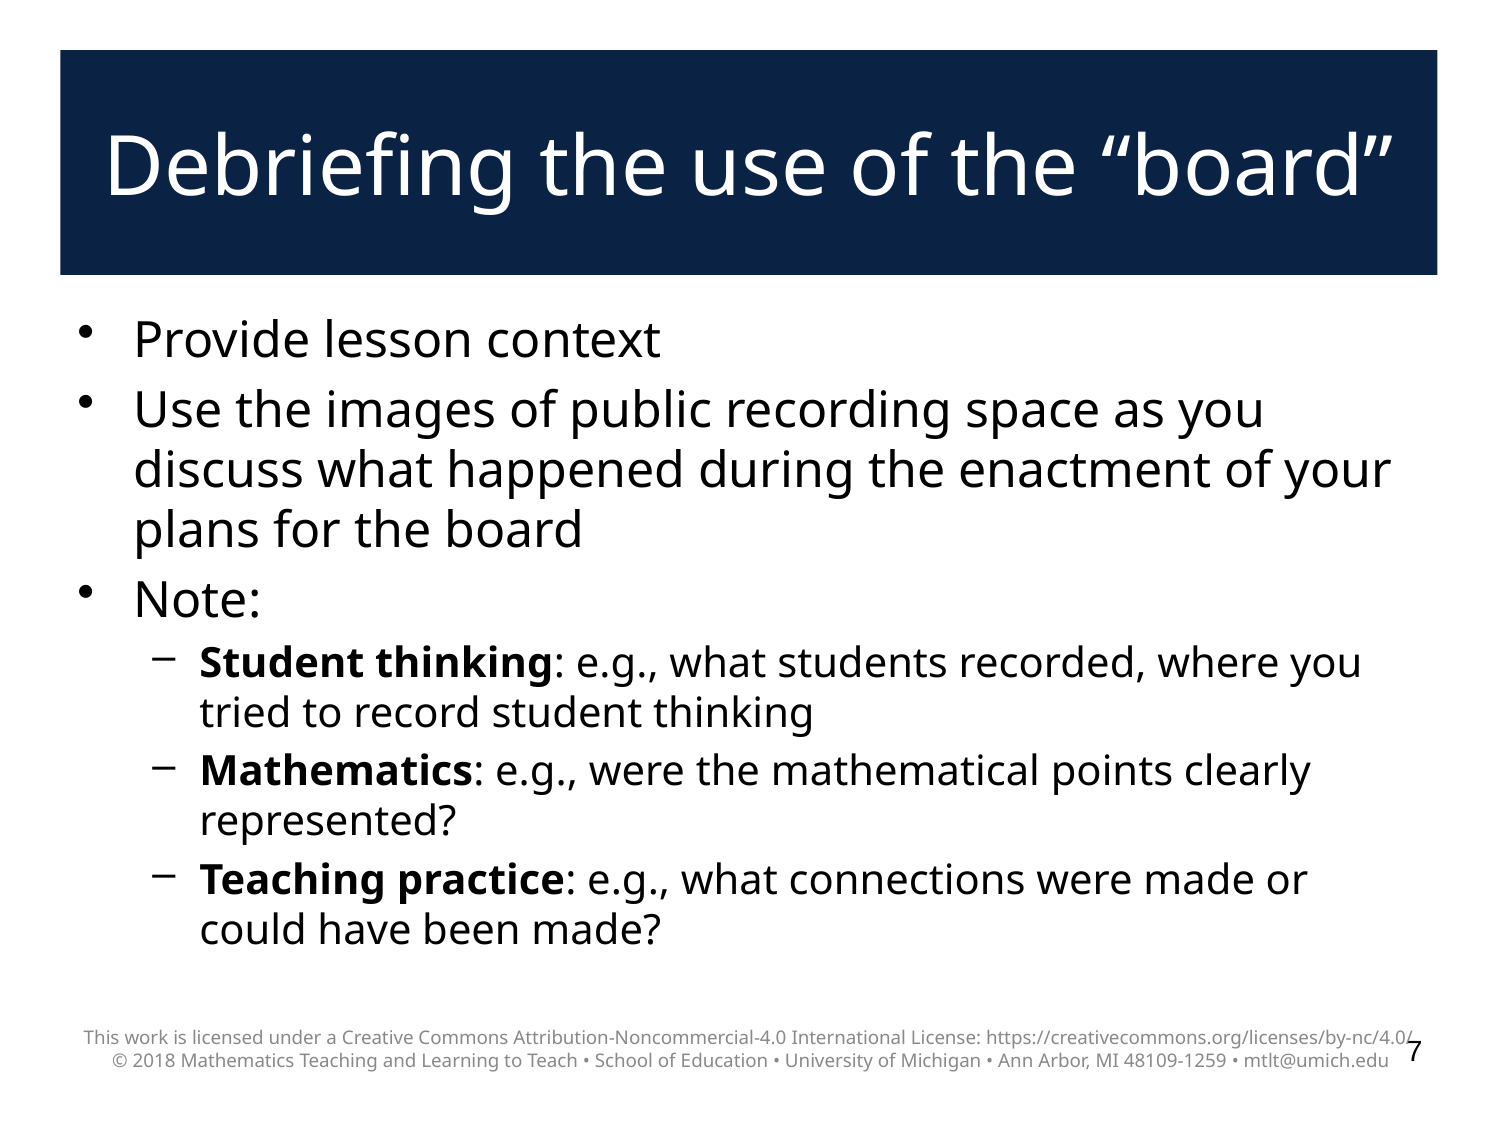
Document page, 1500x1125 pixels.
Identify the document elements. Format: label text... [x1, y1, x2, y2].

footer This work is licensed under a Creative Commons Attribution-Noncommercial-4.0 International License: https://creativecommons.org/licenses/by-nc/4.0/ © 2018 Mathematics Teaching and Learning to Teach • School of Education • University of Michigan • Ann Arbor, MI 48109-1259 • mtlt@umich.edu [62, 1009, 1438, 1088]
list Provide lesson context Use the images of public recording space as you discuss what happened during the enactment of your plans for the board Note: Student thinking: e.g., what students recorded, where you tried to record student thinking Mathematics: e.g., were the mathematical points clearly represented? Teaching practice: e.g., what connections were made or could have been made? [62, 299, 1438, 1005]
title Debriefing the use of the “board” [60, 50, 1438, 275]
